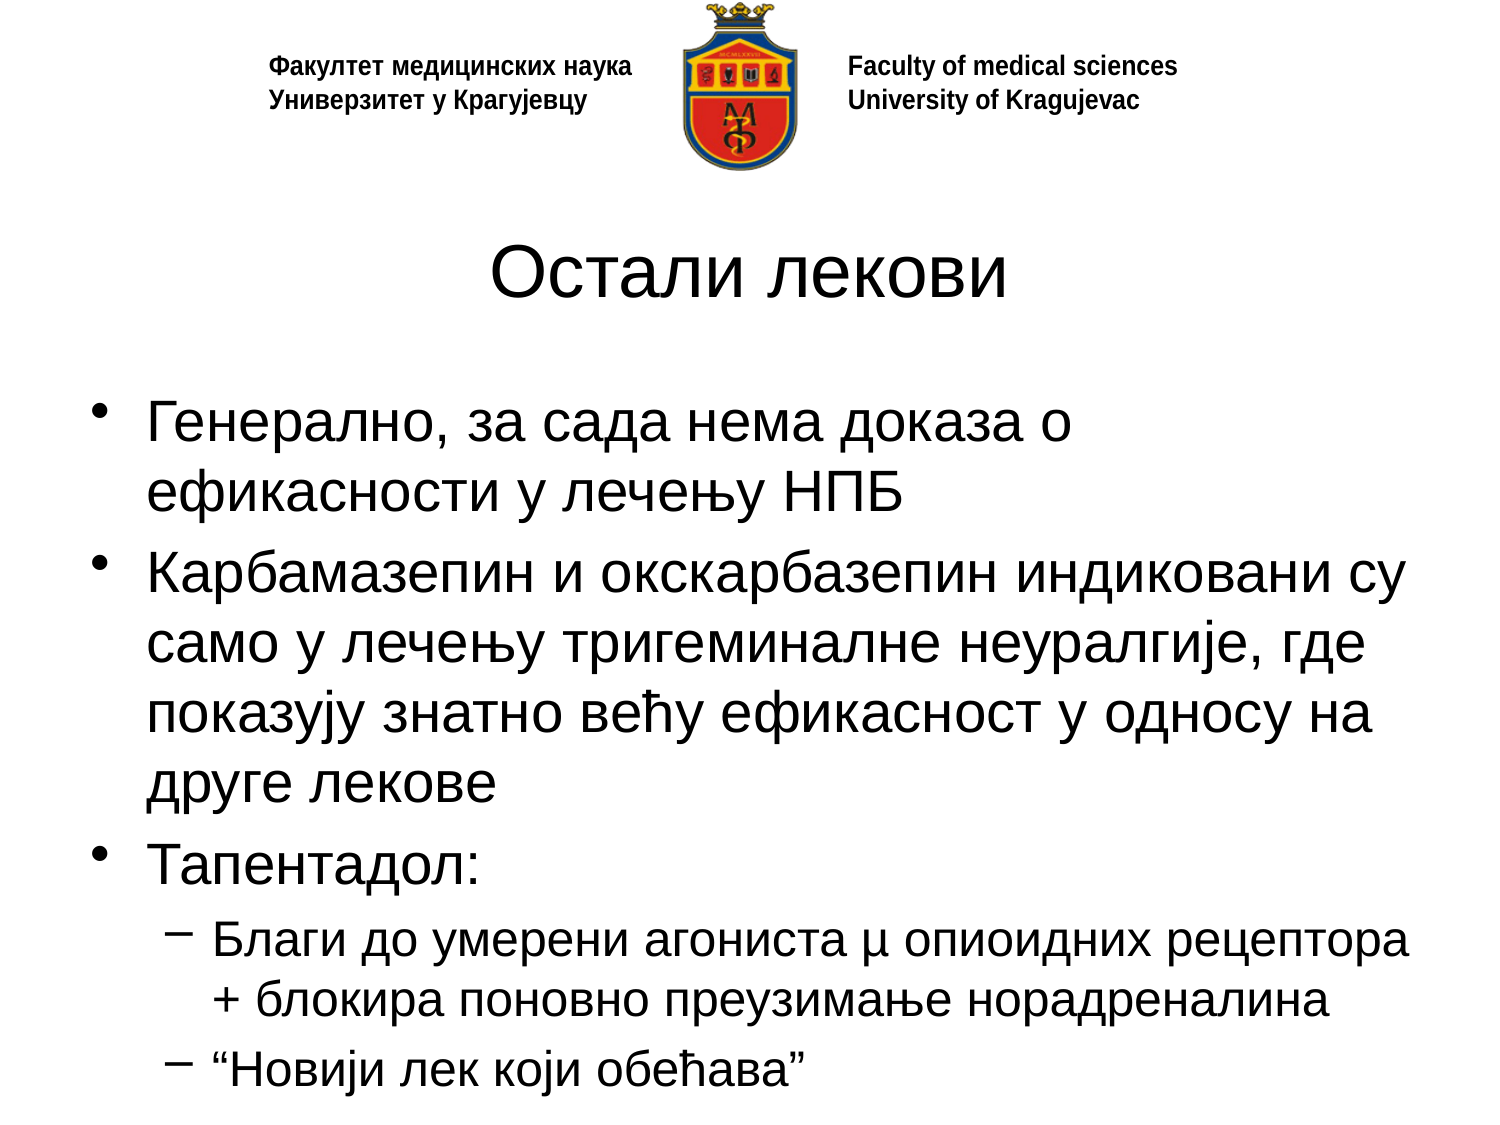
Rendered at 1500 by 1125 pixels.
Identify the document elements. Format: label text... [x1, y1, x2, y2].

title Остали лекови [74, 173, 1426, 362]
list Генерално, за сада нема доказа о ефикасности у лечењу НПБ Карбамазепин и окскарбазепин индиковани су само у лечењу тригеминалне неуралгије, где показују знатно већу ефикасност у односу на друге лекове Тапентадол: Благи до умерени агониста µ опиоидних рецептора + блокира поновно преузимање норадреналина “Новији лек који обећава” [74, 374, 1448, 1118]
